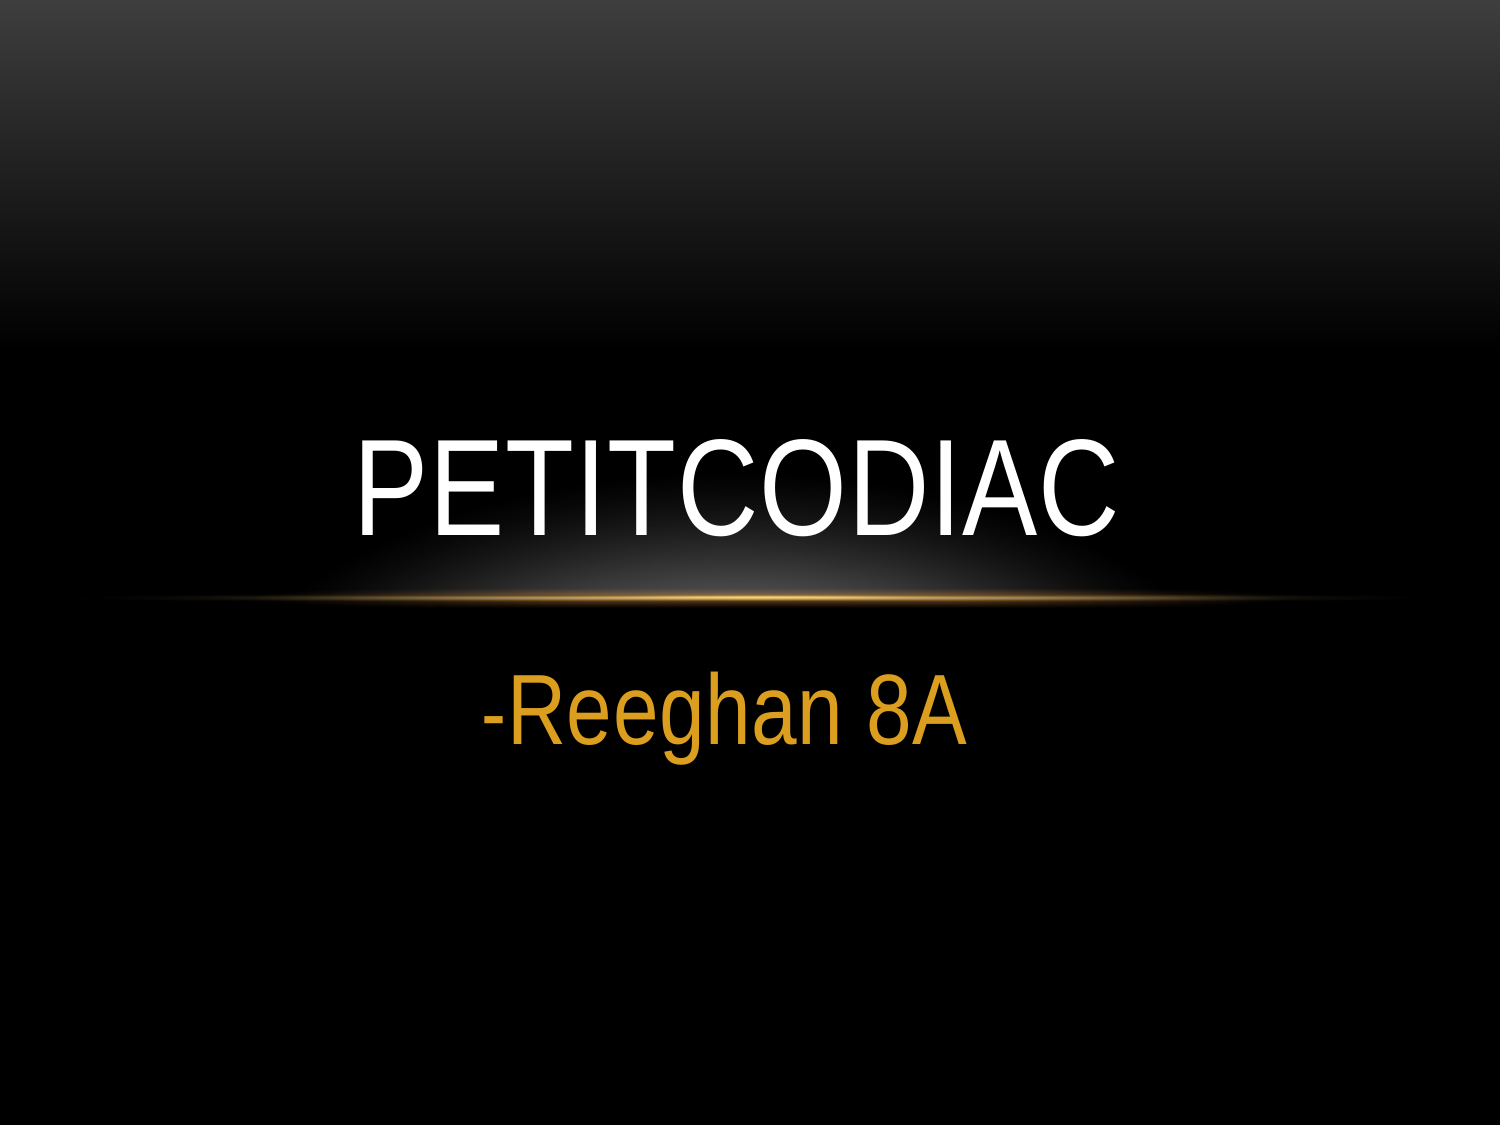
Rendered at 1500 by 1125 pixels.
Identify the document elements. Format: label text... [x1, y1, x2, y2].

picture [0, 0, 1500, 750]
subtitle -Reeghan 8A [200, 637, 1250, 925]
title PeTITCODIAC [116, 329, 1391, 571]
